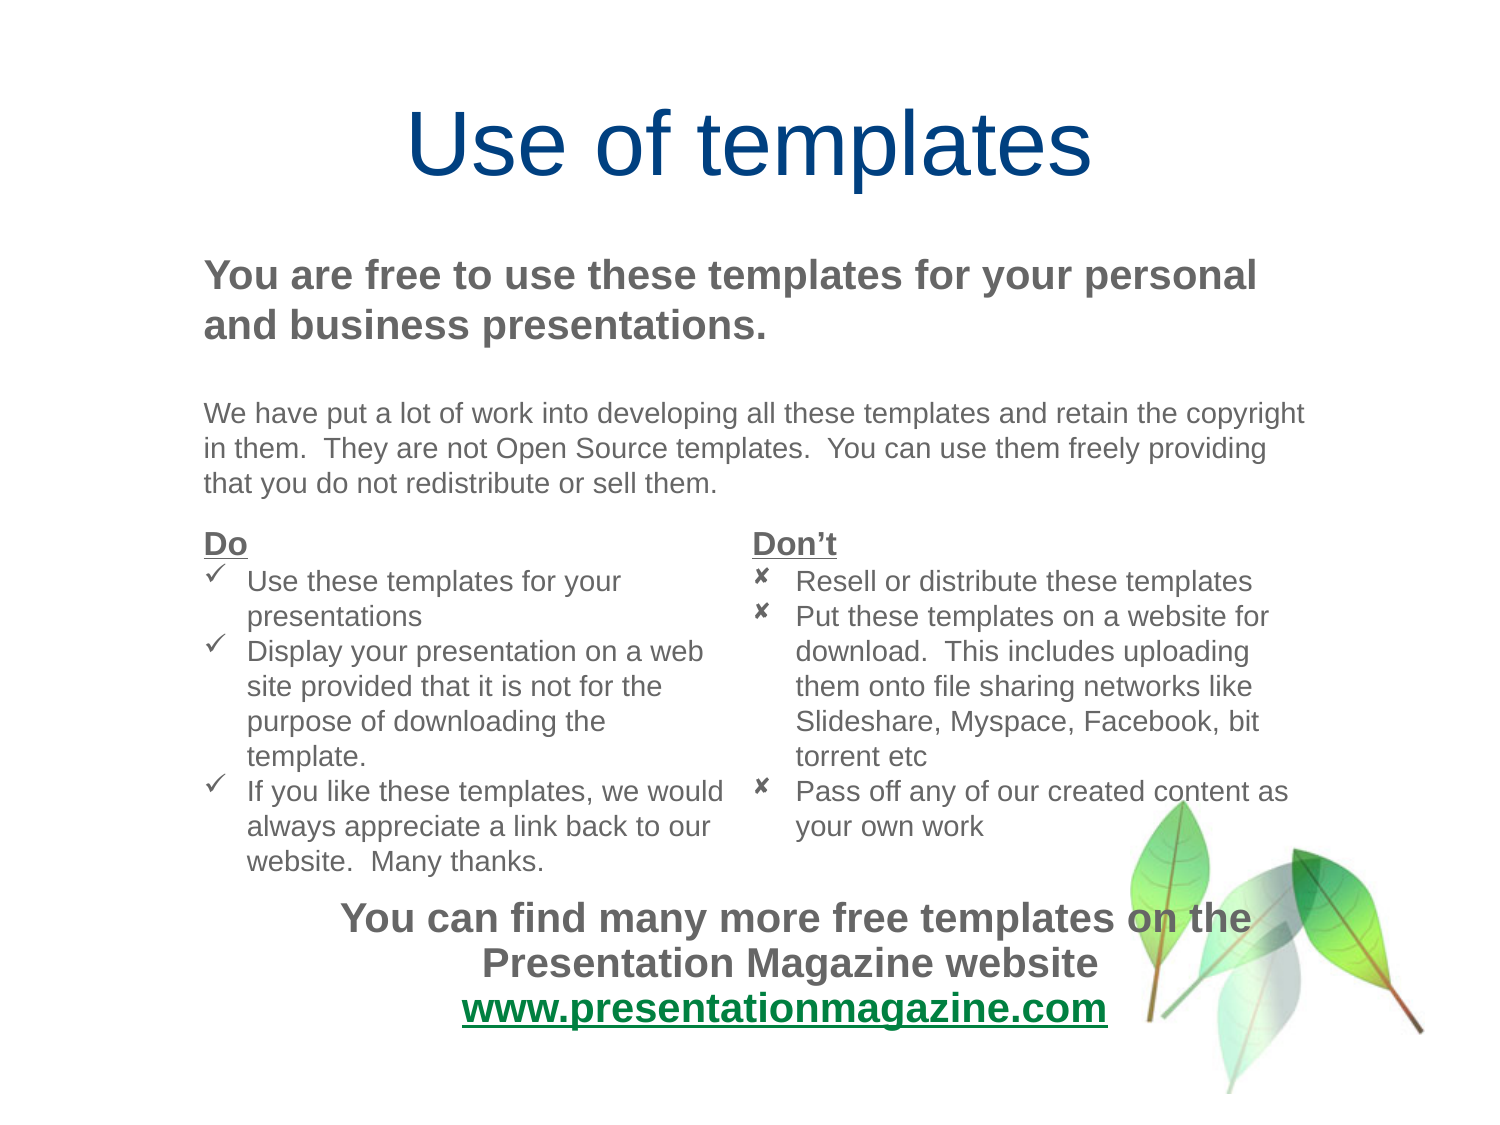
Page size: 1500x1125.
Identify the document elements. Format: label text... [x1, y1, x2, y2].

text_box We have put a lot of work into developing all these templates and retain the copyright in them. They are not Open Source templates. You can use them freely providing that you do not redistribute or sell them. [188, 387, 1325, 507]
text_box Do Use these templates for your presentations Display your presentation on a web site provided that it is not for the purpose of downloading the template. If you like these templates, we would always appreciate a link back to our website. Many thanks. [188, 515, 749, 889]
text_box Don’t Resell or distribute these templates Put these templates on a website for download. This includes uploading them onto file sharing networks like Slideshare, Myspace, Facebook, bit torrent etc Pass off any of our created content as your own work [737, 515, 1335, 850]
text_box You can find many more free templates on the Presentation Magazine website www.presentationmagazine.com [171, 889, 1347, 1040]
title Use of templates [75, 45, 1425, 233]
text_box You are free to use these templates for your personal and business presentations. [188, 240, 1329, 355]
picture [1130, 1083, 1425, 1094]
text_box [88, 208, 1436, 1083]
